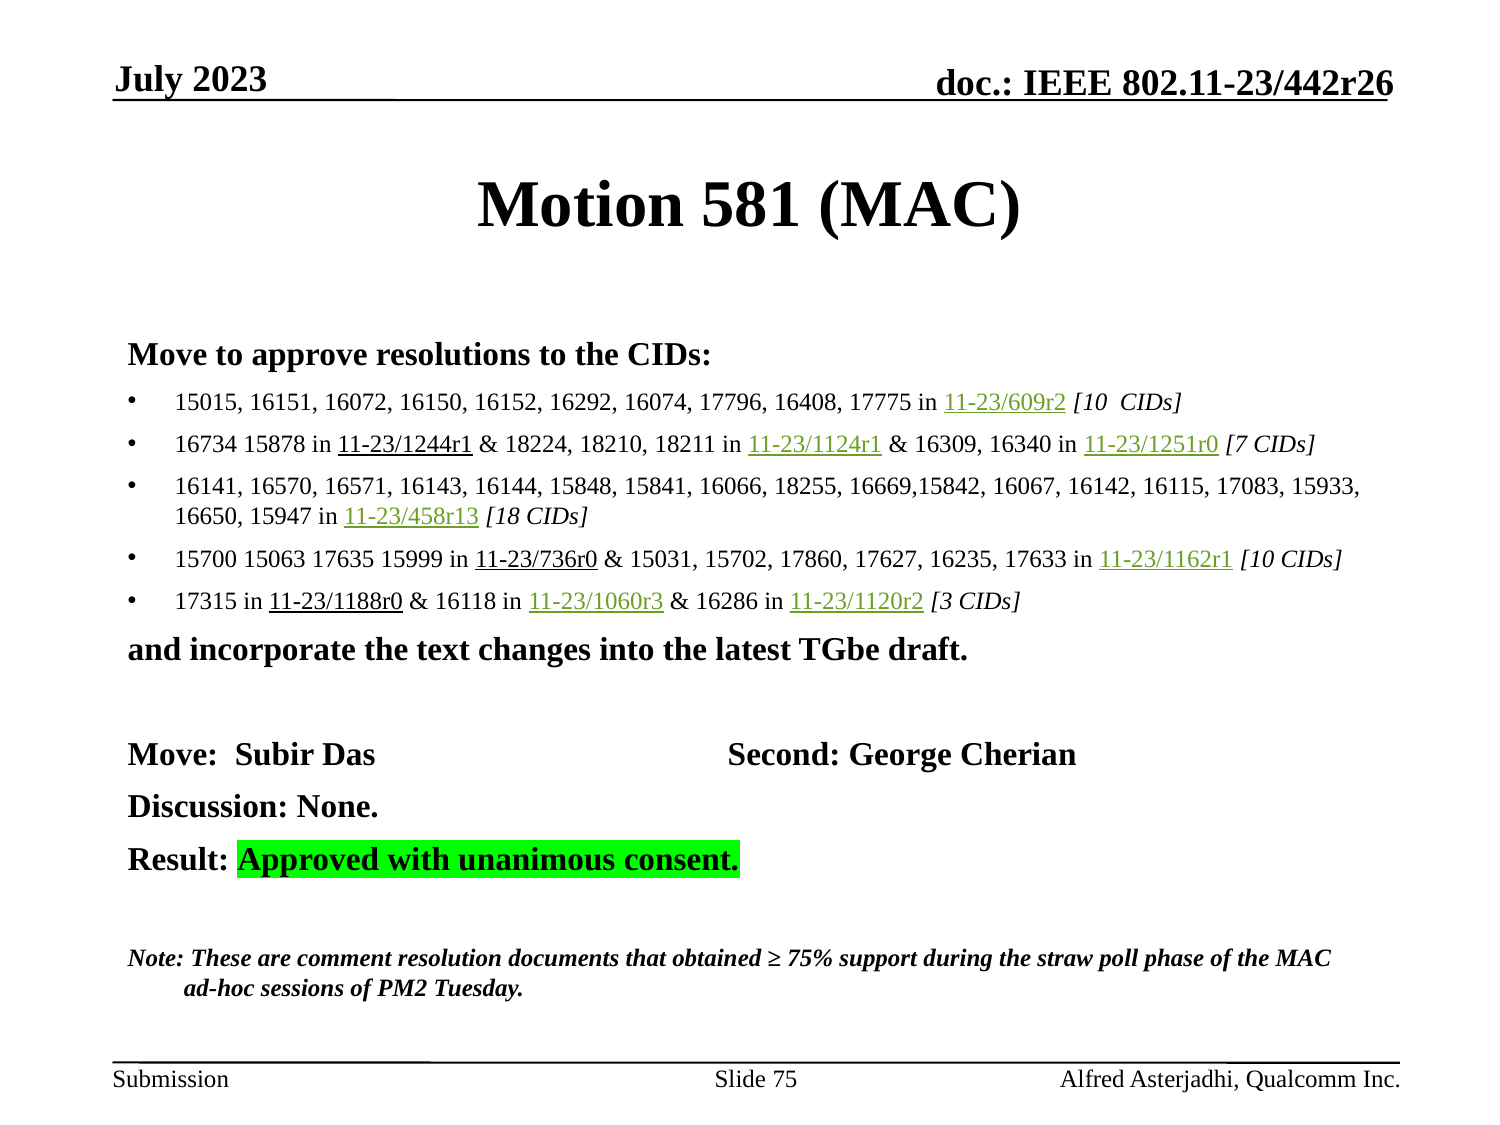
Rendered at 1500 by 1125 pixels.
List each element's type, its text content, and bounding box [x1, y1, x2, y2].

footer Alfred Asterjadhi, Qualcomm Inc. [878, 1061, 1402, 1093]
list Move to approve resolutions to the CIDs: 15015, 16151, 16072, 16150, 16152, 16292, 16074, 17796, 16408, 17775 in 11-23/609r2 [10 CIDs] 16734 15878 in 11-23/1244r1 & 18224, 18210, 18211 in 11-23/1124r1 & 16309, 16340 in 11-23/1251r0 [7 CIDs] 16141, 16570, 16571, 16143, 16144, 15848, 15841, 16066, 18255, 16669,15842, 16067, 16142, 16115, 17083, 15933, 16650, 15947 in 11-23/458r13 [18 CIDs] 15700 15063 17635 15999 in 11-23/736r0 & 15031, 15702, 17860, 17627, 16235, 17633 in 11-23/1162r1 [10 CIDs] 17315 in 11-23/1188r0 & 16118 in 11-23/1060r3 & 16286 in 11-23/1120r2 [3 CIDs] and incorporate the text changes into the latest TGbe draft. Move: Subir Das Second: George Cherian Discussion: None. Result: Approved with unanimous consent. Note: These are comment resolution documents that obtained ≥ 75% support during the straw poll phase of the MAC ad-hoc sessions of PM2 Tuesday. [112, 324, 1388, 1063]
slide_number Slide 75 [712, 1061, 800, 1123]
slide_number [114, 54, 423, 100]
title Motion 581 (MAC) [112, 112, 1388, 288]
